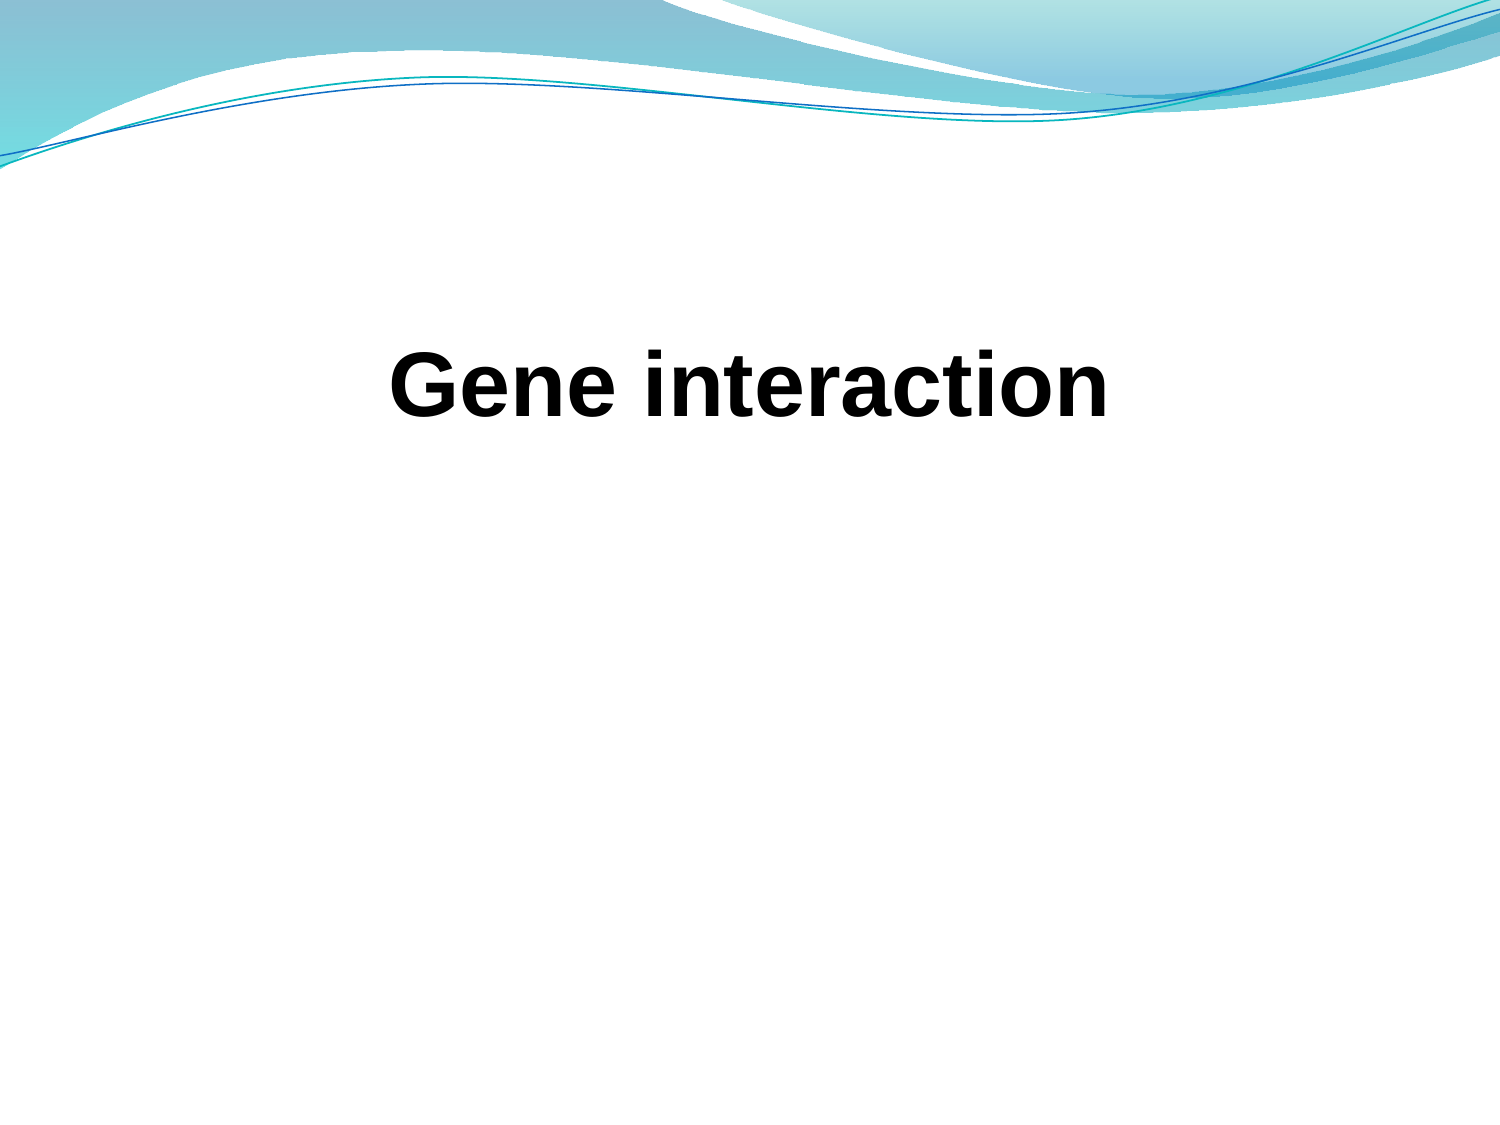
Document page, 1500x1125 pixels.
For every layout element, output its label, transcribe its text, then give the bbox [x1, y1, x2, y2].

list Gene interaction [75, 317, 1425, 1038]
